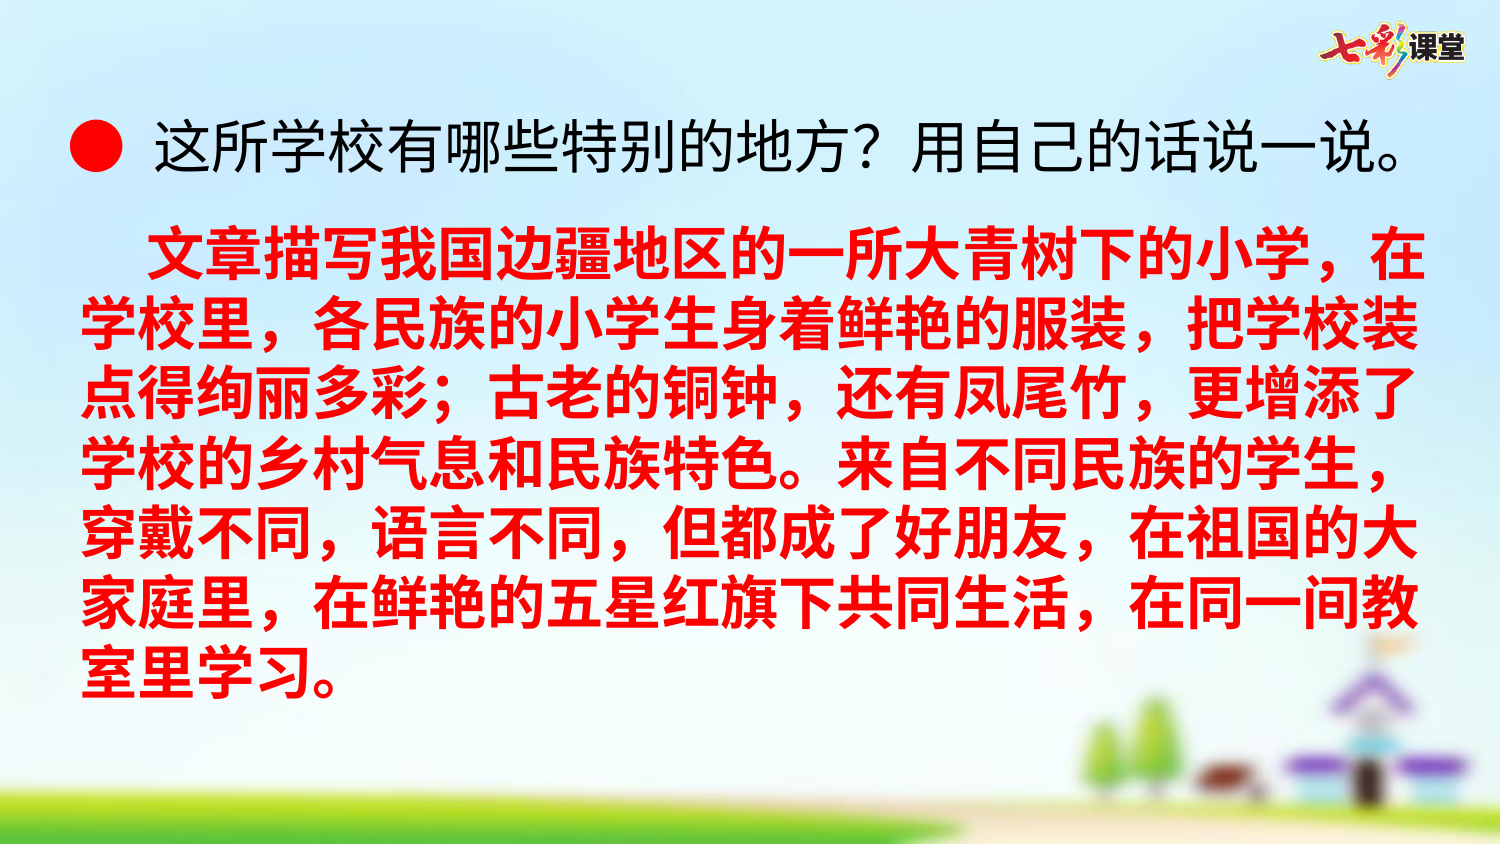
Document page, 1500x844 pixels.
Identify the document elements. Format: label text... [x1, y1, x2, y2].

text_box 文章描写我国边疆地区的一所大青树下的小学，在学校里，各民族的小学生身着鲜艳的服装，把学校装点得绚丽多彩；古老的铜钟，还有凤尾竹，更增添了学校的乡村气息和民族特色。来自不同民族的学生，穿戴不同，语言不同，但都成了好朋友，在祖国的大家庭里，在鲜艳的五星红旗下共同生活，在同一间教室里学习。 [64, 209, 1478, 714]
picture [0, 0, 1500, 844]
text_box ● 这所学校有哪些特别的地方？用自己的话说一说。 [53, 102, 1436, 188]
